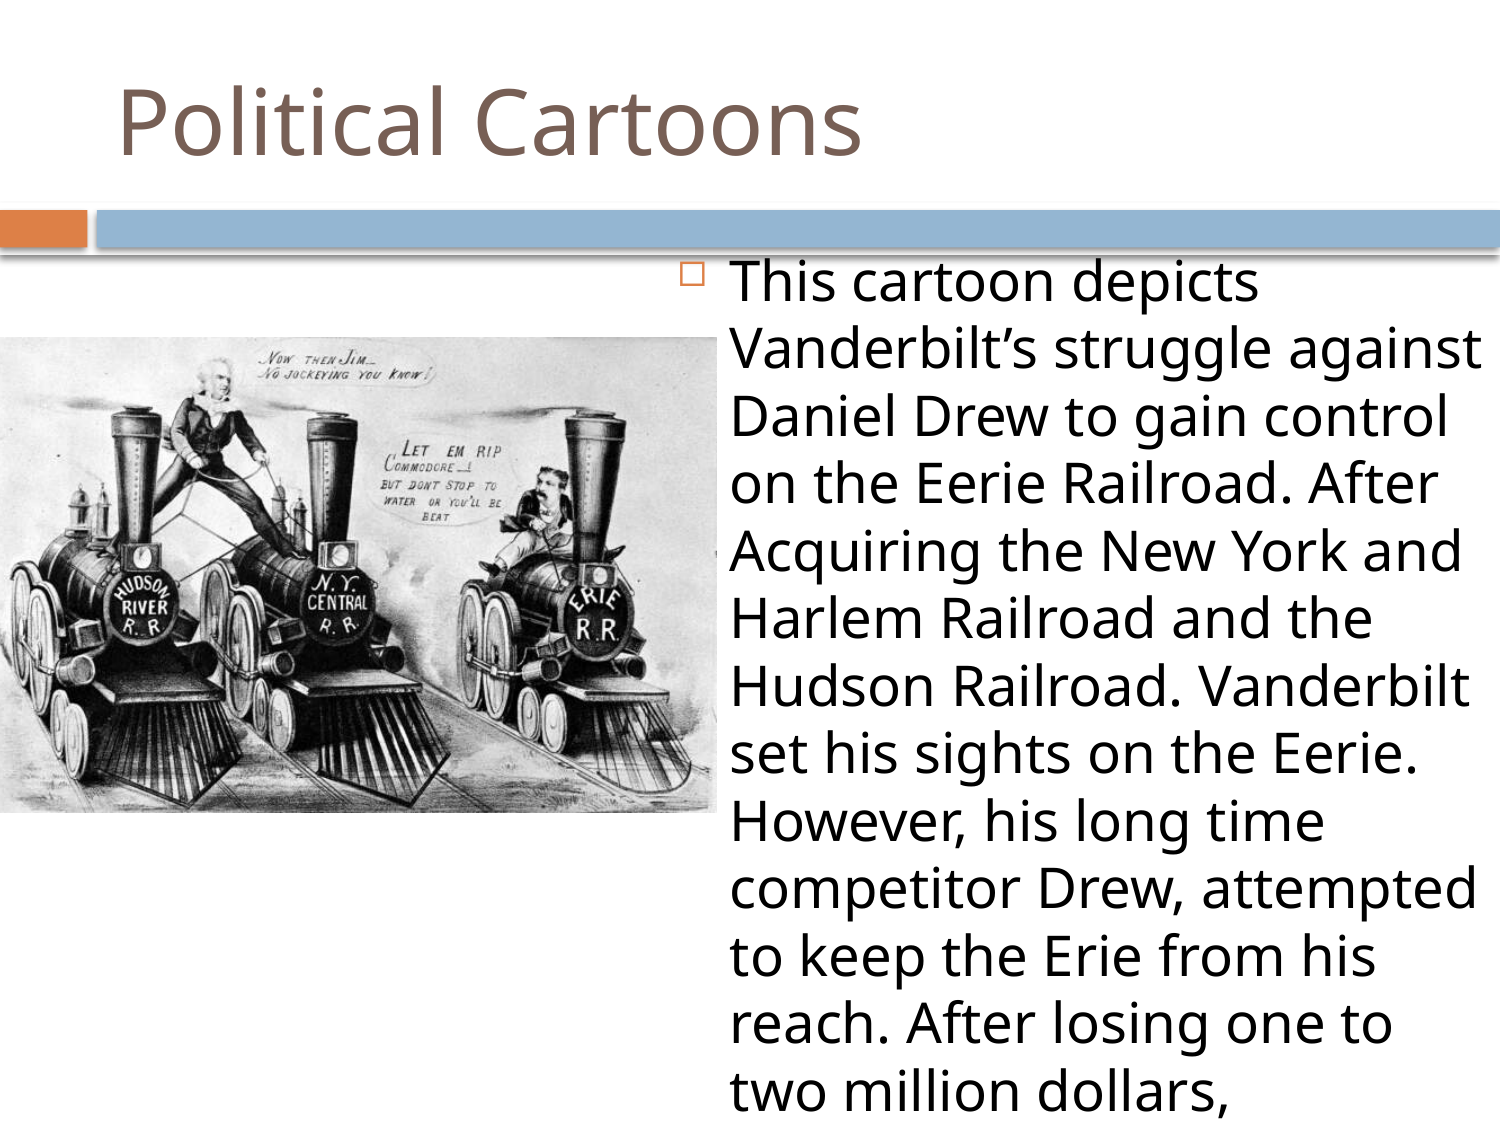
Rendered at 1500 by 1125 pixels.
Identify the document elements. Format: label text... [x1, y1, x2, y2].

picture [0, 337, 718, 813]
list This cartoon depicts Vanderbilt’s struggle against Daniel Drew to gain control on the Eerie Railroad. After Acquiring the New York and Harlem Railroad and the Hudson Railroad. Vanderbilt set his sights on the Eerie. However, his long time competitor Drew, attempted to keep the Erie from his reach. After losing one to two million dollars, Vanderbilt forgot about the Erie. [662, 237, 1500, 1125]
title Political Cartoons [100, 37, 1438, 200]
